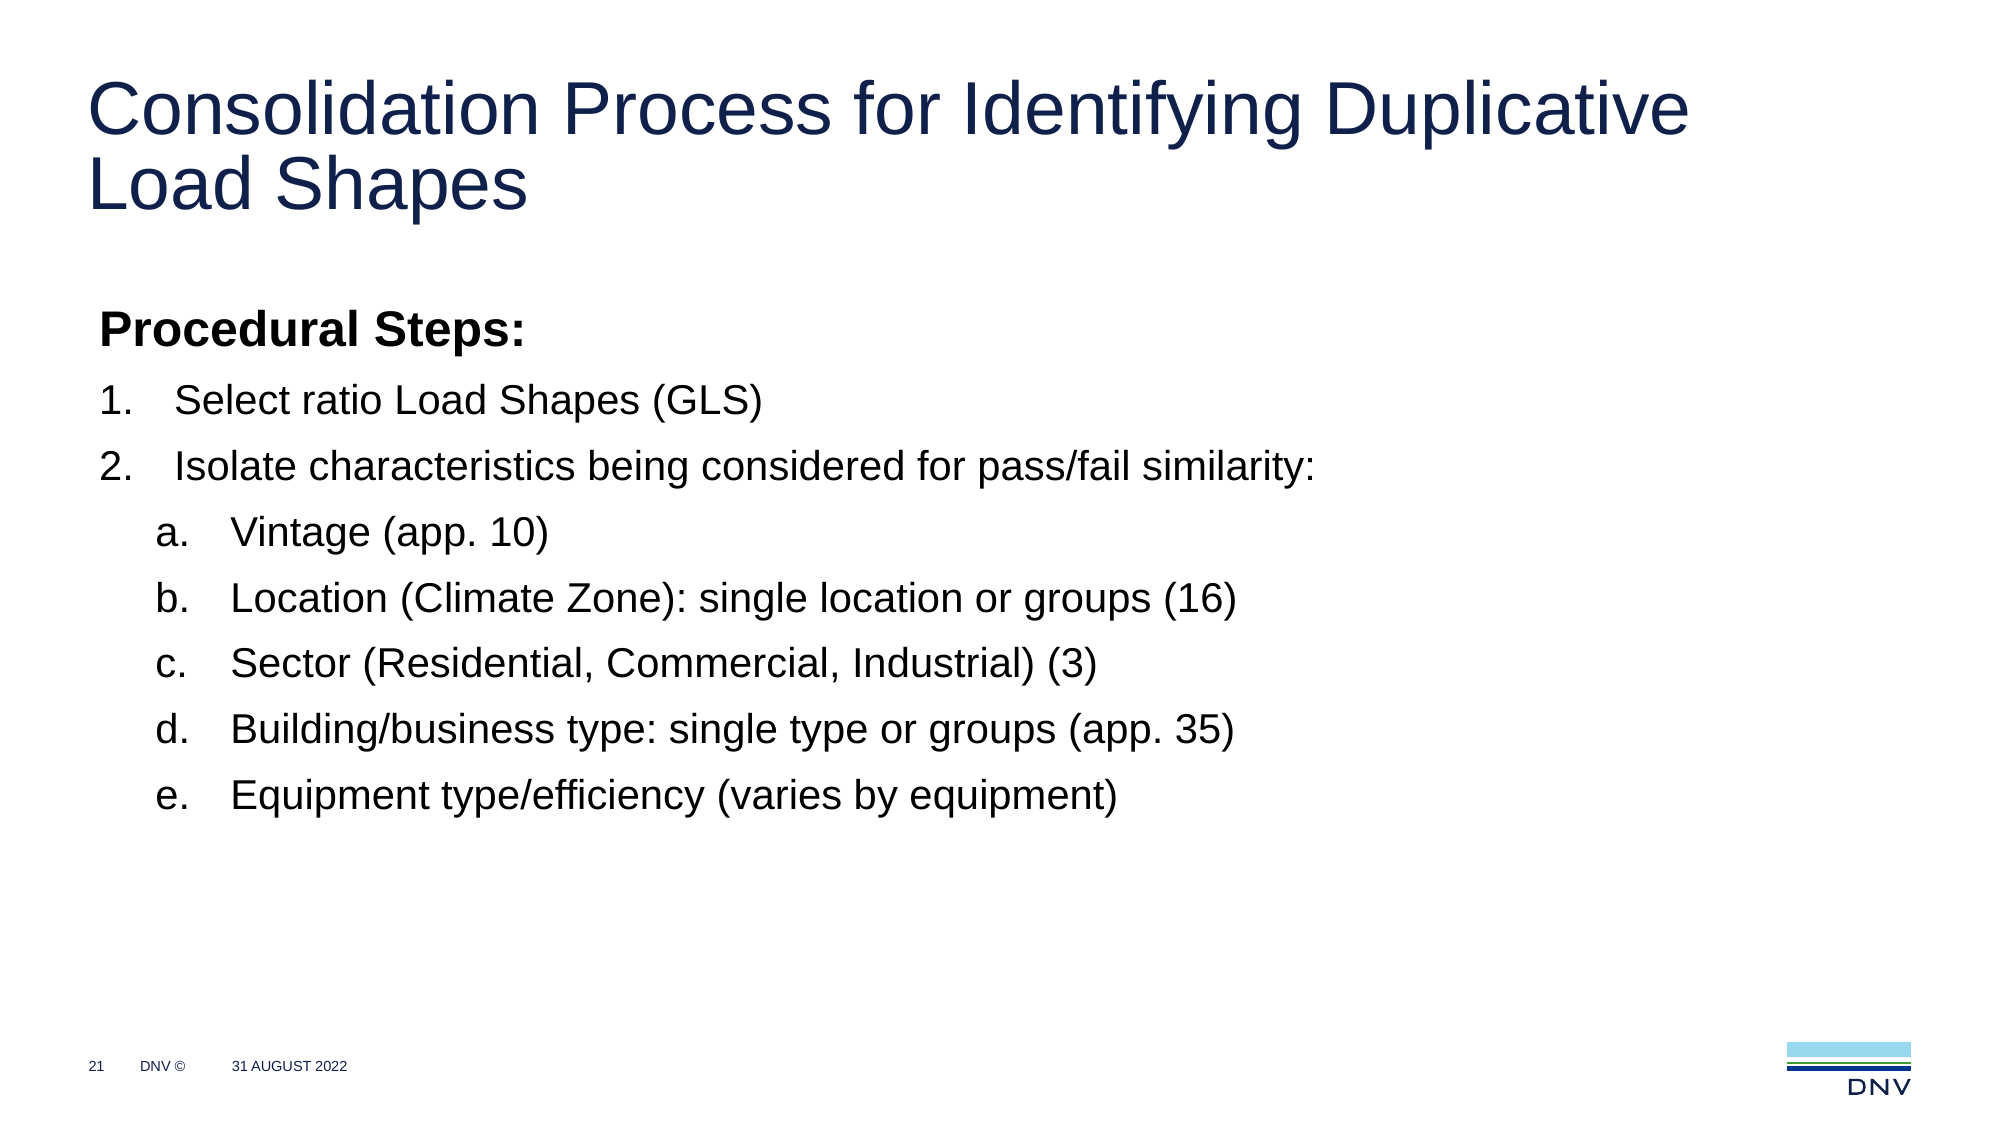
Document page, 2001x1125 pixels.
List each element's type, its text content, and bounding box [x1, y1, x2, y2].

slide_number 21 [88, 1056, 133, 1082]
title Consolidation Process for Identifying Duplicative Load Shapes [86, 75, 1876, 237]
text_box Procedural Steps: Select ratio Load Shapes (GLS) Isolate characteristics being considered for pass/fail similarity: Vintage (app. 10) Location (Climate Zone): single location or groups (16) Sector (Residential, Commercial, Industrial) (3) Building/business type: single type or groups (app. 35) Equipment type/efficiency (varies by equipment) [99, 289, 1493, 878]
